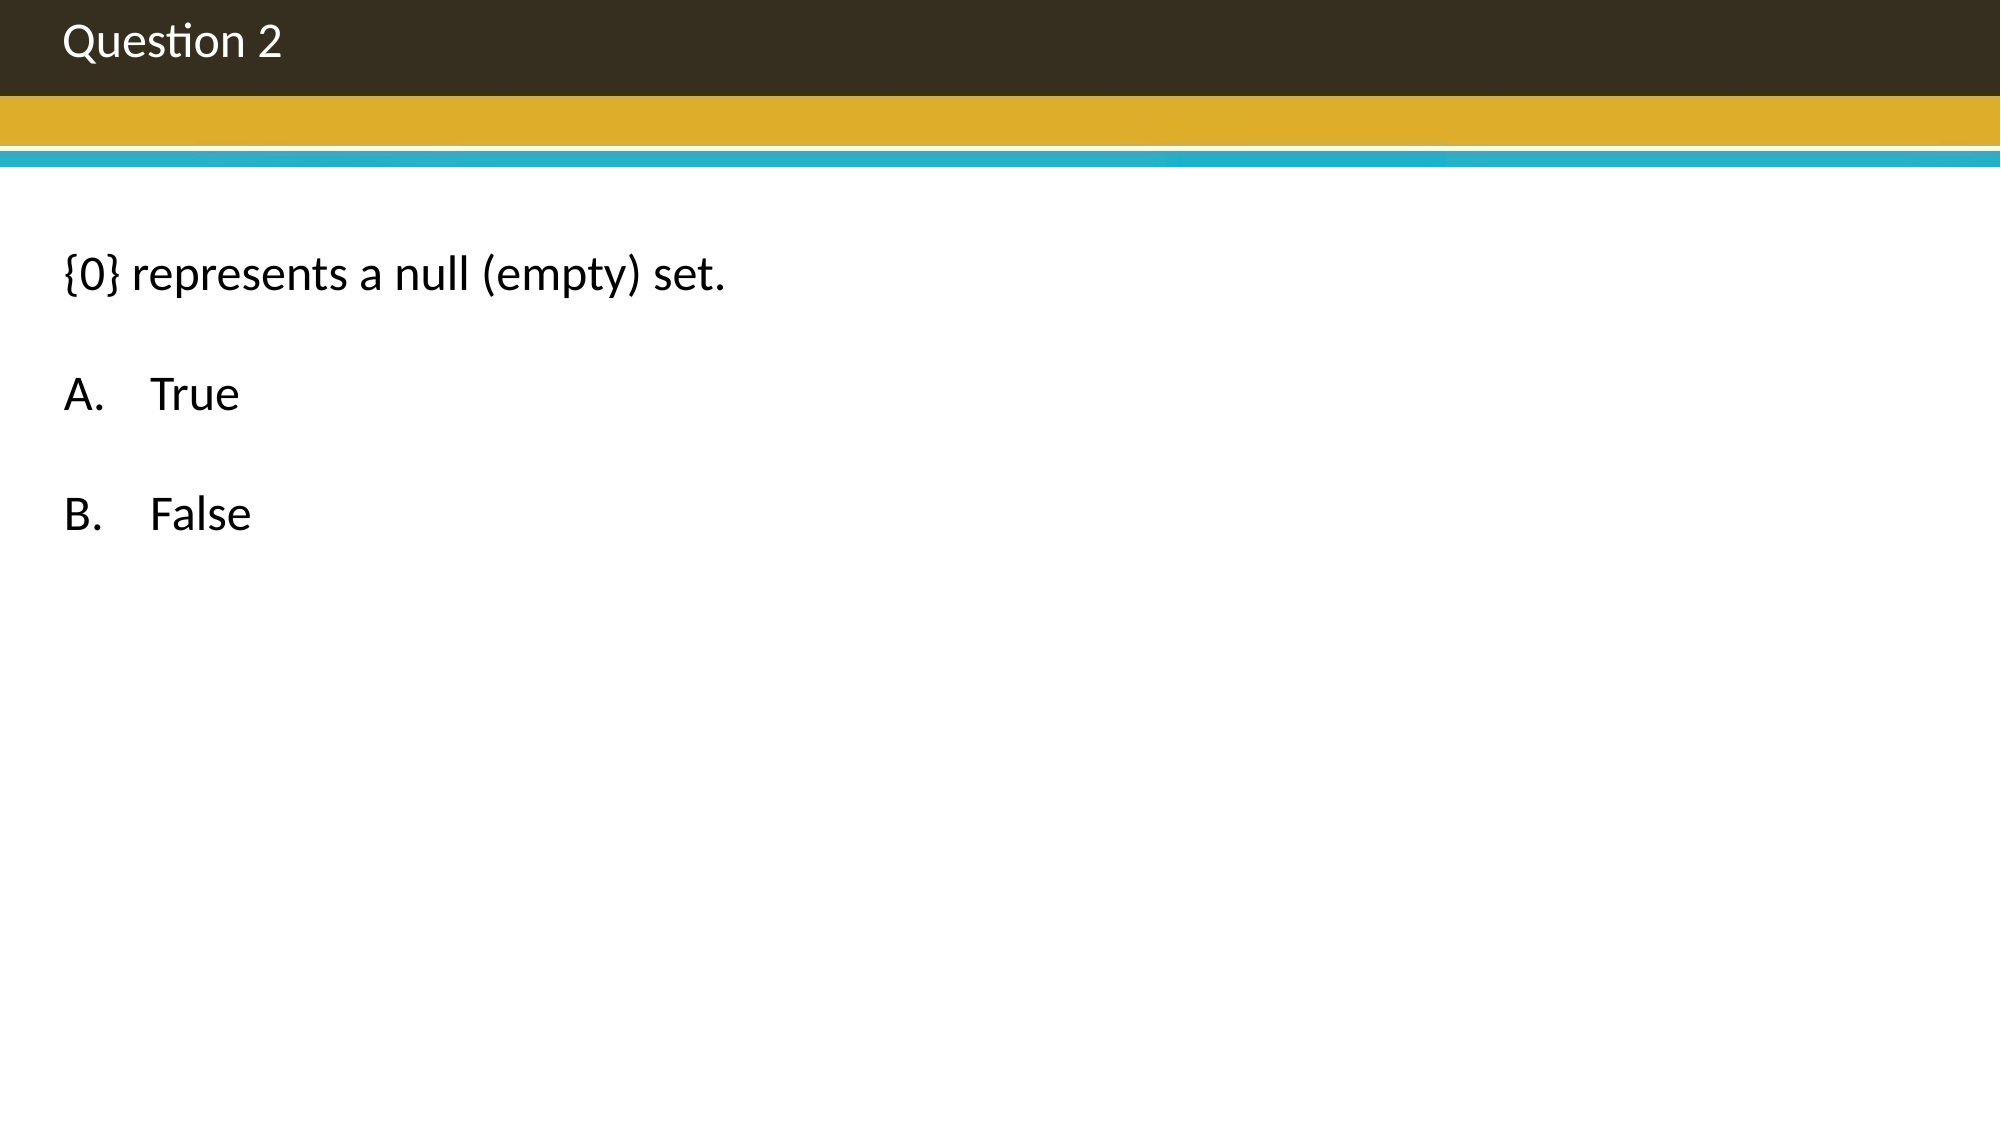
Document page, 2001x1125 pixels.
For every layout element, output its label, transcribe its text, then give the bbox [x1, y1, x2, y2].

picture [0, 0, 2000, 167]
text_box Question 2 [47, 0, 298, 75]
text_box {0} represents a null (empty) set. True False [49, 233, 754, 609]
